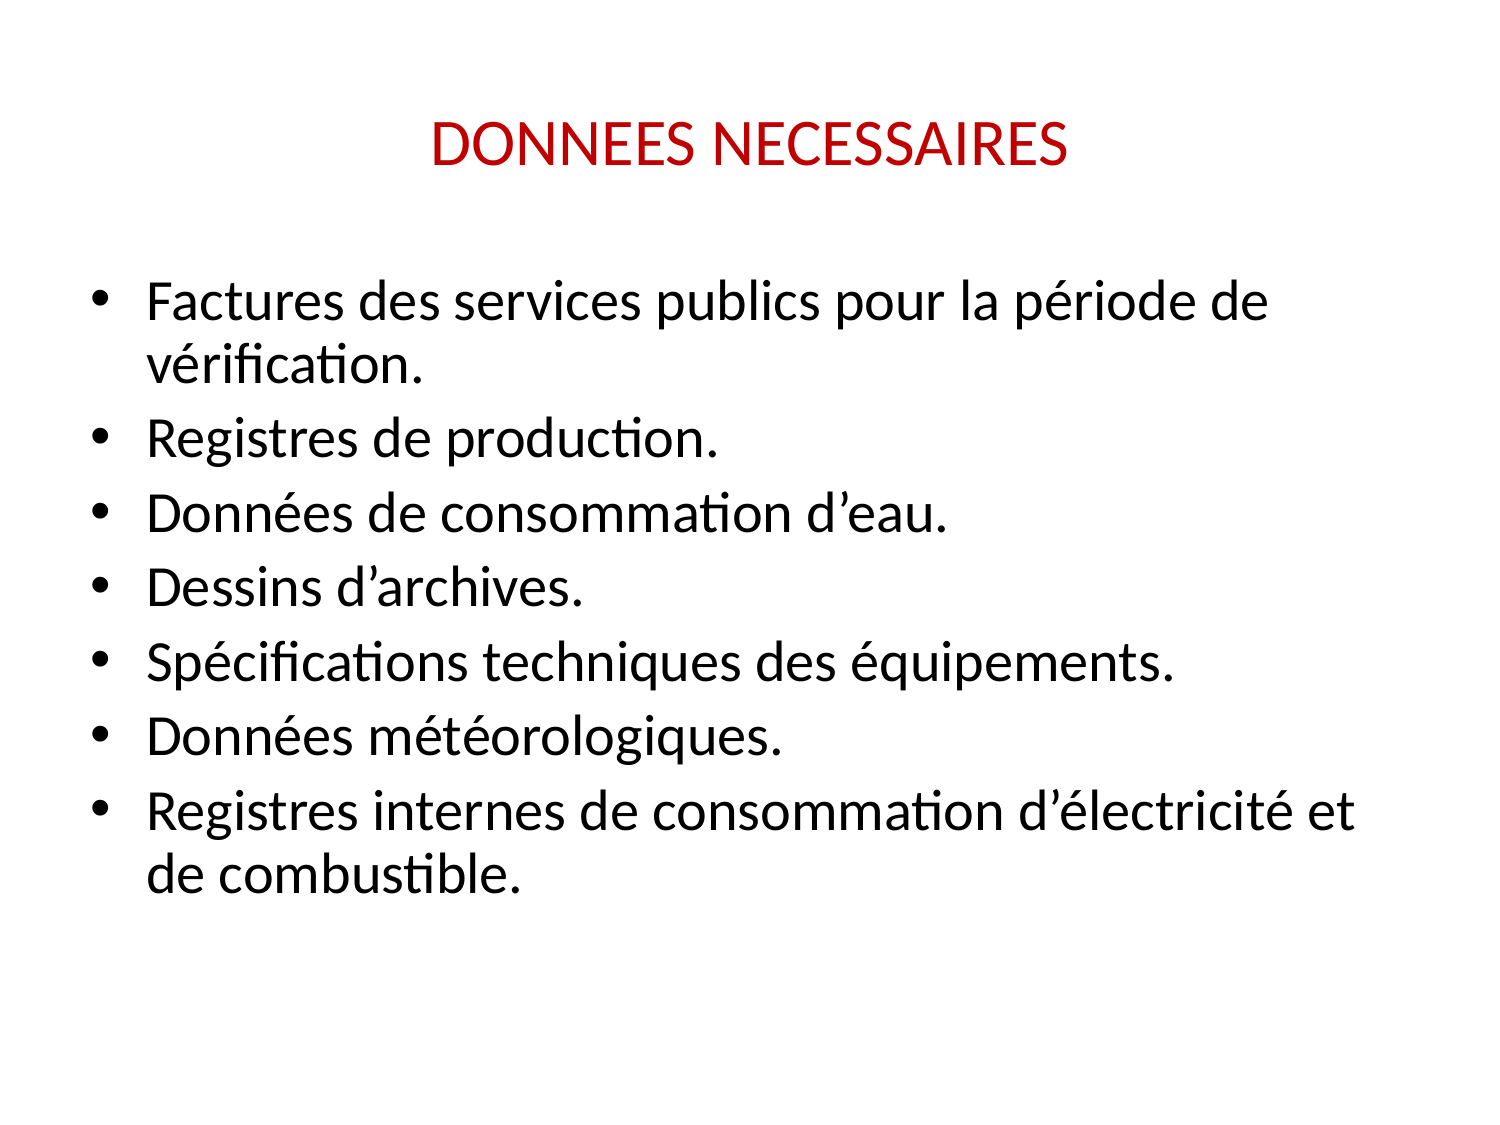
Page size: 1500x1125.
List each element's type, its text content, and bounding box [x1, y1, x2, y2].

title DONNEES NECESSAIRES [75, 45, 1425, 233]
list Factures des services publics pour la période de vérification. Registres de production. Données de consommation d’eau. Dessins d’archives. Spécifications techniques des équipements. Données météorologiques. Registres internes de consommation d’électricité et de combustible. [75, 262, 1425, 1005]
